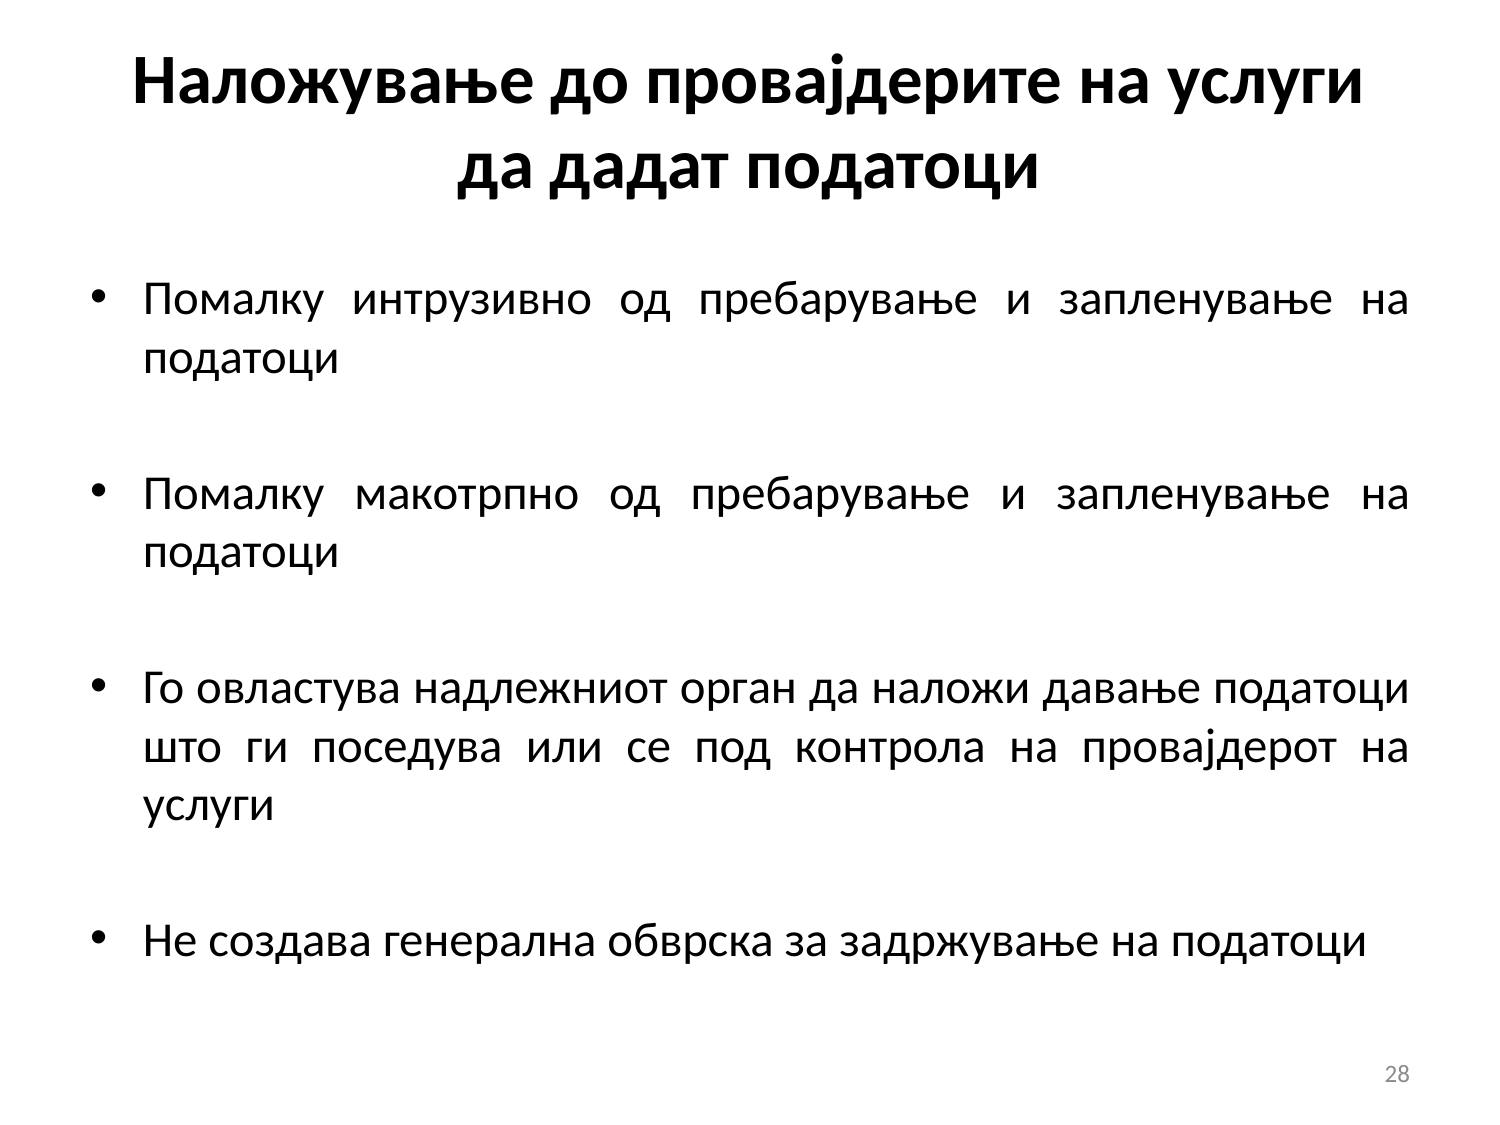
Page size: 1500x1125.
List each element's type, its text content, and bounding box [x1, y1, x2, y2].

list Помалку интрузивно од пребарување и запленување на податоци Помалку макотрпно од пребарување и запленување на податоци Го овластува надлежниот орган да наложи давање податоци што ги поседува или се под контрола на провајдерот на услуги Не создава генерална обврска за задржување на податоци [75, 258, 1425, 978]
title Наложување до провајдерите на услуги да дадат податоци [75, 25, 1425, 133]
slide_number 28 [1074, 1042, 1425, 1103]
